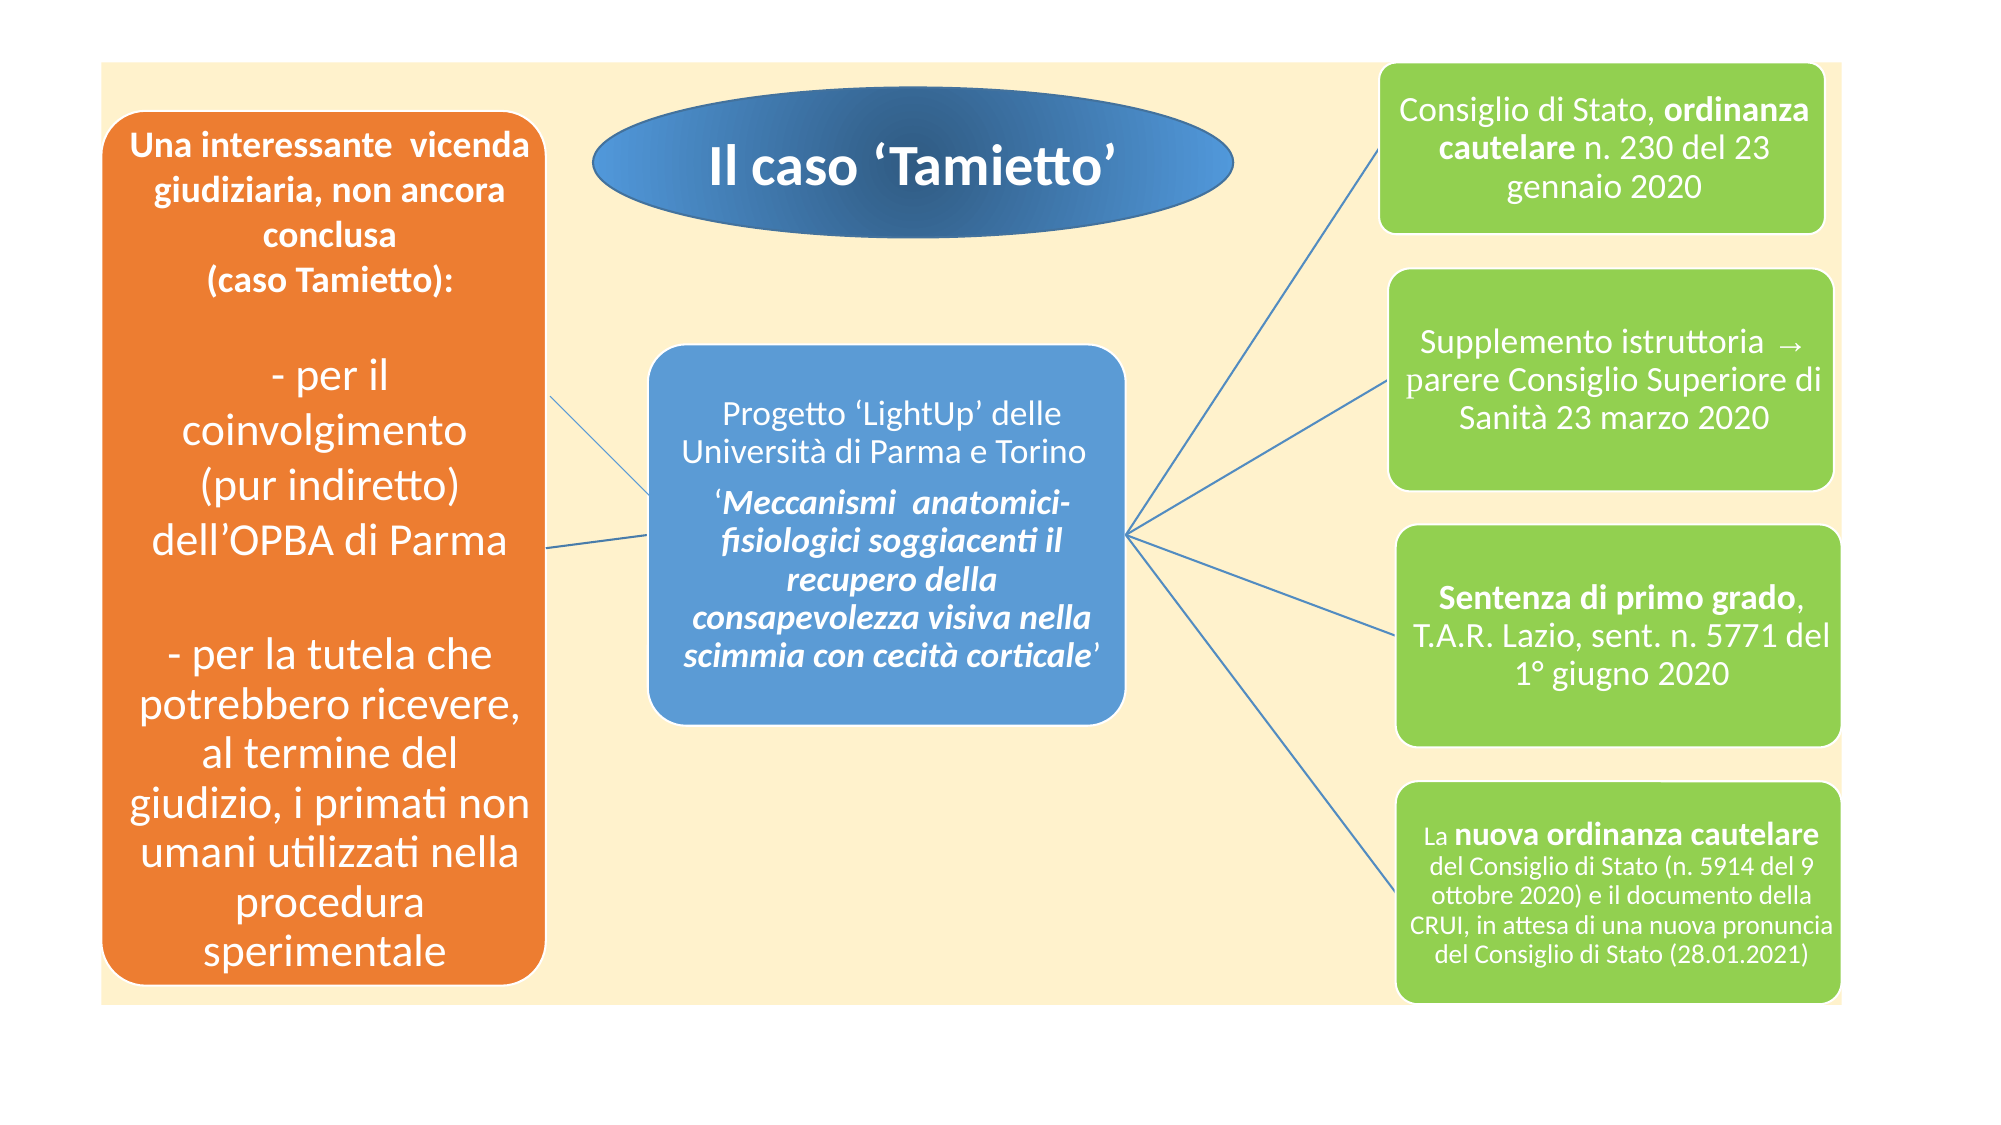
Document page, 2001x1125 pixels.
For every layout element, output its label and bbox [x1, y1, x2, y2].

list [101, 62, 1842, 1005]
text_box [549, 396, 700, 547]
